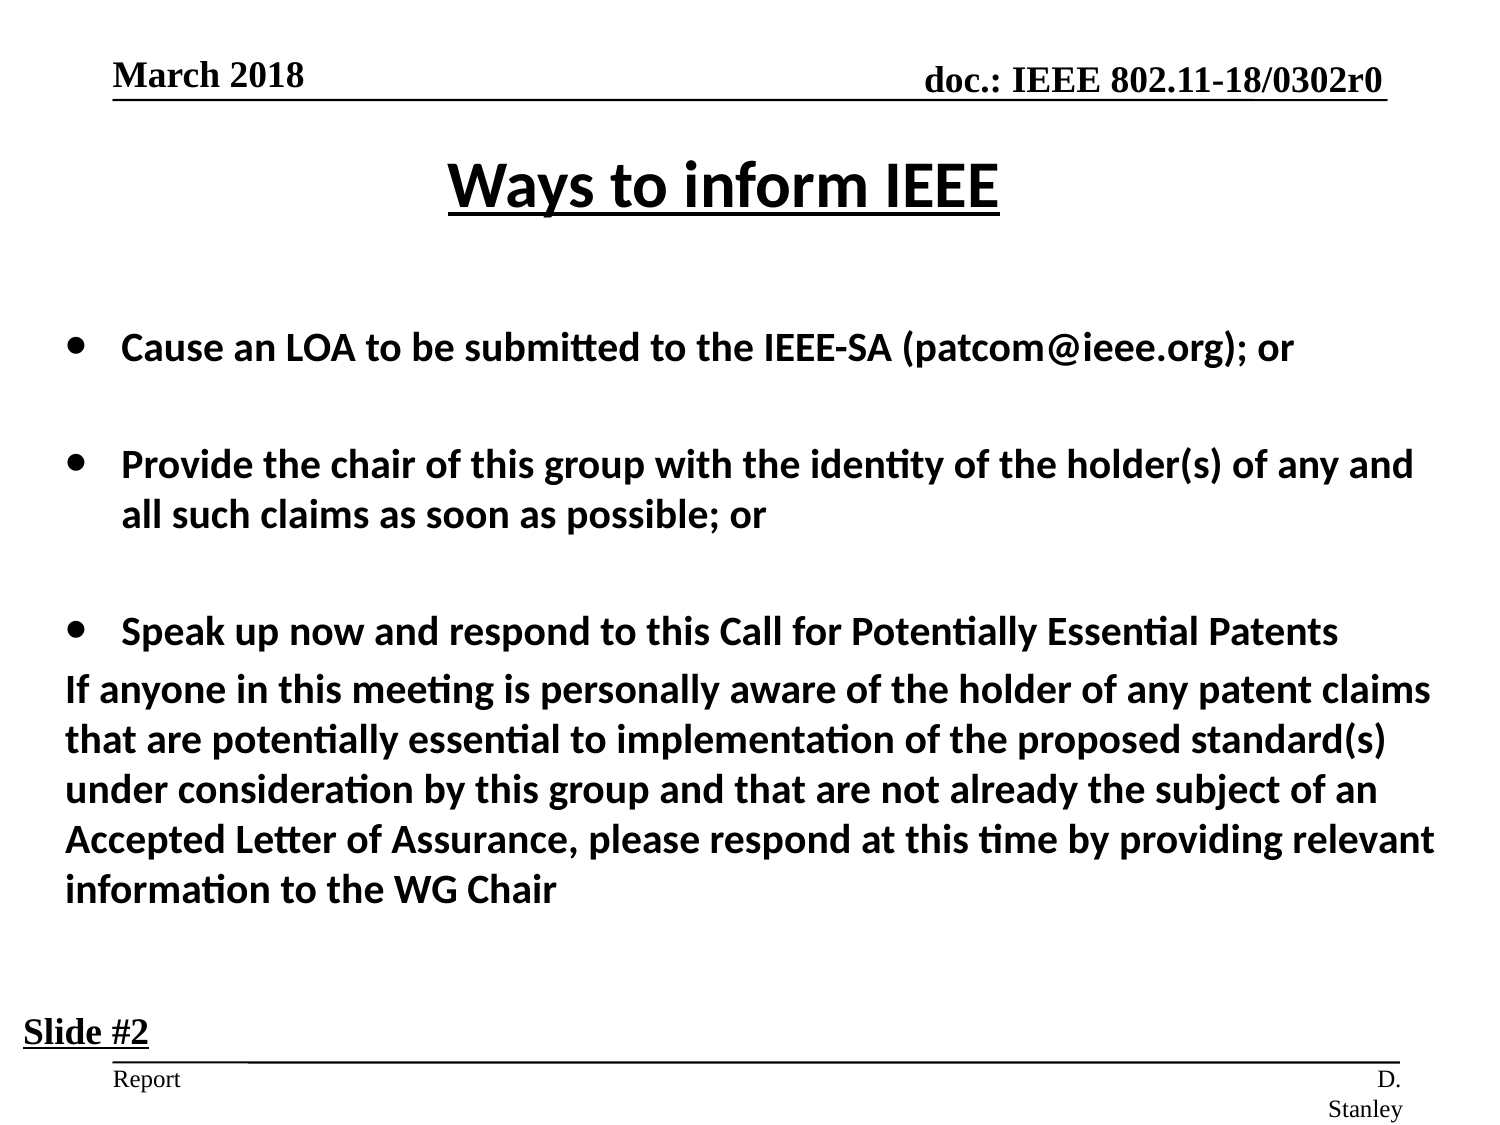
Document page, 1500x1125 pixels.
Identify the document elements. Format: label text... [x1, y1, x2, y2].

text_box Slide #2 [8, 999, 165, 1060]
title Ways to inform IEEE [86, 99, 1362, 263]
list Cause an LOA to be submitted to the IEEE-SA (patcom@ieee.org); or Provide the chair of this group with the identity of the holder(s) of any and all such claims as soon as possible; or Speak up now and respond to this Call for Potentially Essential Patents If anyone in this meeting is personally aware of the holder of any patent claims that are potentially essential to implementation of the proposed standard(s) under consideration by this group and that are not already the subject of an Accepted Letter of Assurance, please respond at this time by providing relevant information to the WG Chair [49, 312, 1463, 951]
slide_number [112, 49, 401, 96]
footer D. Stanley, HP Enterprise [1324, 1061, 1402, 1093]
